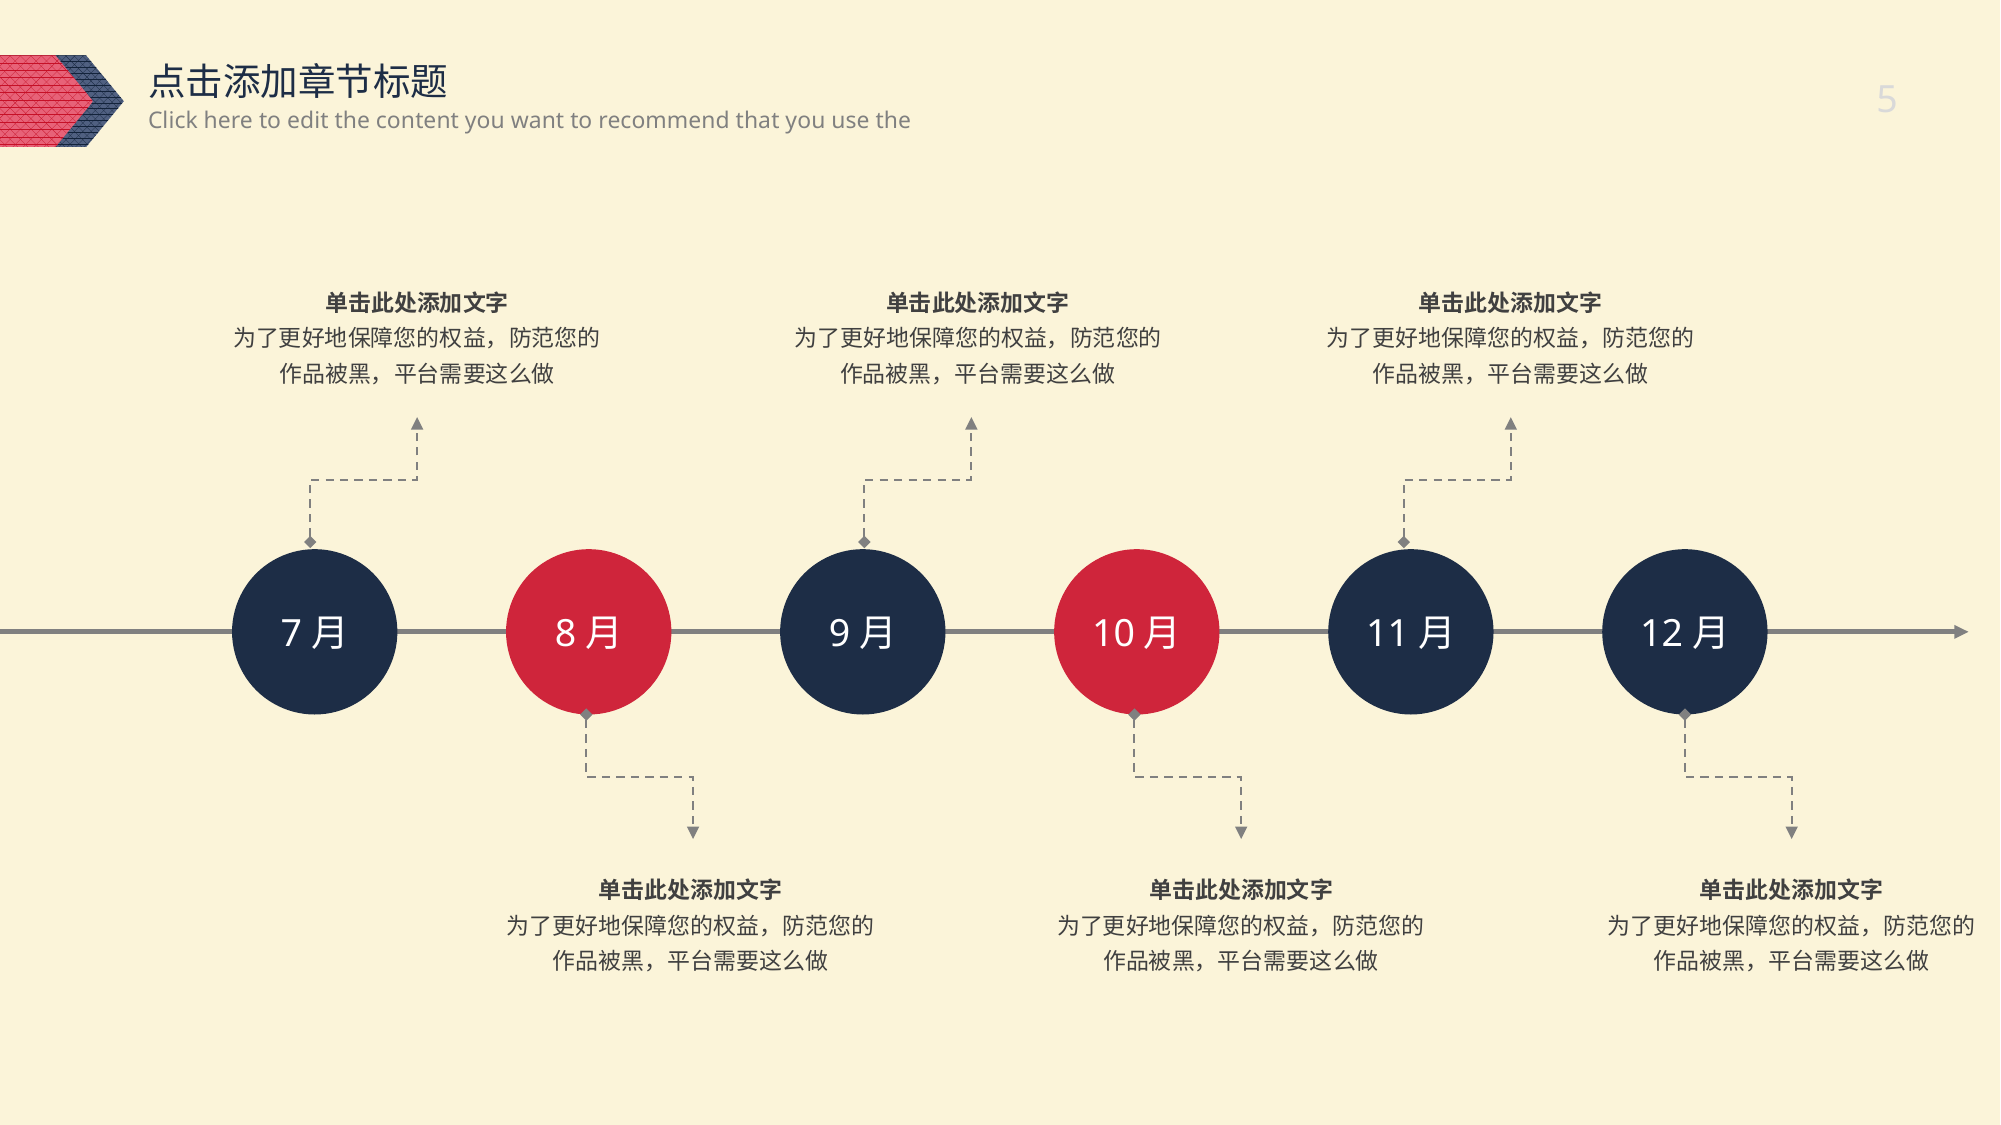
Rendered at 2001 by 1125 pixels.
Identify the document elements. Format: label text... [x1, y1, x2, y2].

text_box 单击此处添加文字 为了更好地保障您的权益，防范您的作品被黑，平台需要这么做 [768, 272, 1188, 395]
text_box 12月 [1601, 548, 1769, 631]
text_box 9月 [779, 548, 947, 631]
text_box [1125, 723, 1250, 831]
list Click here to edit the content you want to recommend that you use the [133, 101, 1427, 152]
text_box 12月 [1601, 632, 1769, 716]
text_box 8月 [505, 632, 673, 716]
text_box 10月 [1053, 632, 1221, 716]
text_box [855, 425, 981, 534]
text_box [577, 723, 702, 831]
text_box 单击此处添加文字 为了更好地保障您的权益，防范您的作品被黑，平台需要这么做 [1301, 272, 1721, 395]
text_box 9月 [779, 632, 947, 716]
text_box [1394, 425, 1520, 534]
text_box 单击此处添加文字 为了更好地保障您的权益，防范您的作品被黑，平台需要这么做 [207, 272, 627, 395]
text_box 10月 [1053, 548, 1221, 631]
text_box 11月 [1327, 632, 1495, 716]
text_box 7月 [230, 632, 399, 716]
text_box 单击此处添加文字 为了更好地保障您的权益，防范您的作品被黑，平台需要这么做 [480, 859, 901, 982]
text_box 7月 [231, 548, 399, 631]
text_box 11月 [1327, 548, 1495, 631]
text_box 单击此处添加文字 为了更好地保障您的权益，防范您的作品被黑，平台需要这么做 [1031, 859, 1451, 982]
text_box 8月 [505, 548, 673, 631]
text_box 单击此处添加文字 为了更好地保障您的权益，防范您的作品被黑，平台需要这么做 [1581, 859, 2000, 982]
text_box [301, 425, 427, 534]
list 点击添加章节标题 [133, 55, 1427, 101]
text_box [1676, 723, 1801, 831]
